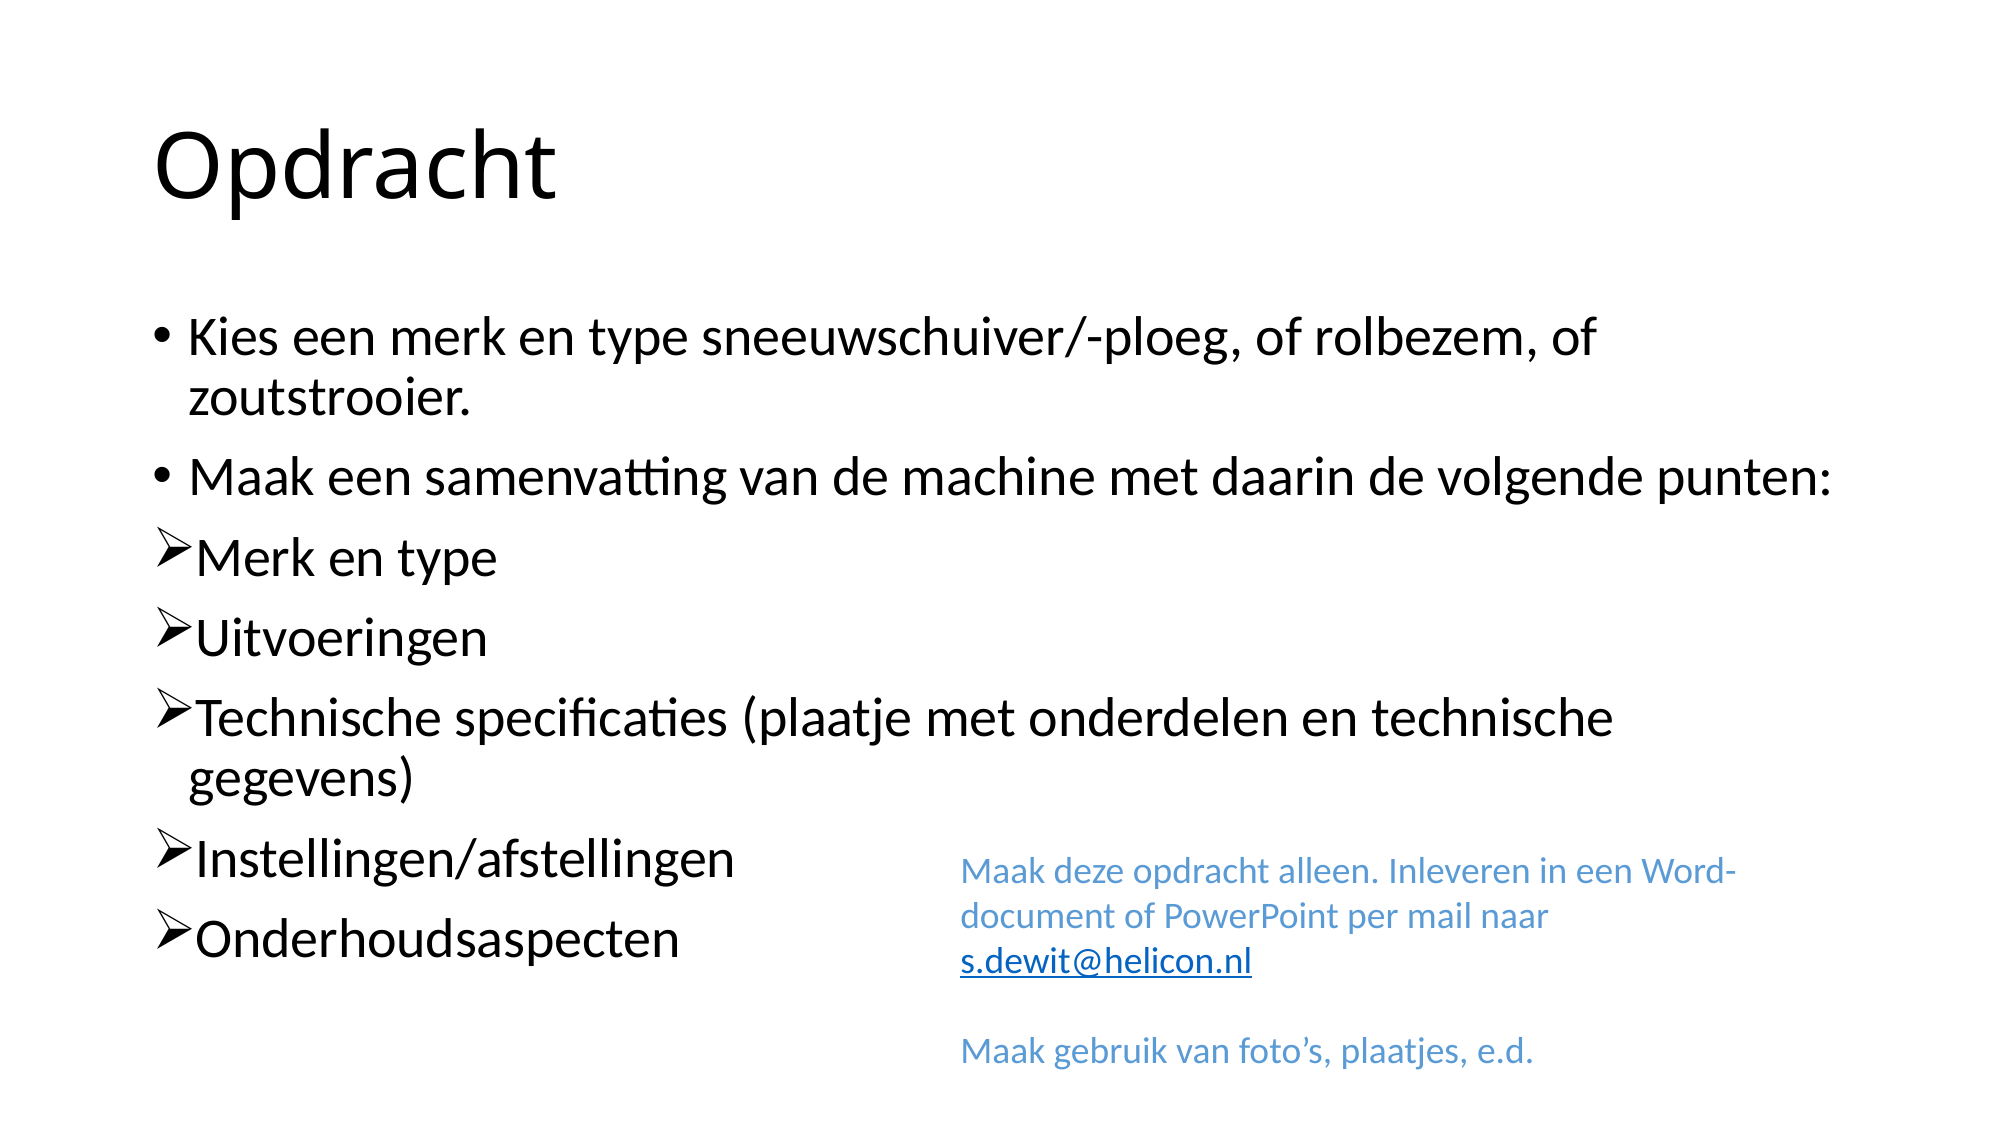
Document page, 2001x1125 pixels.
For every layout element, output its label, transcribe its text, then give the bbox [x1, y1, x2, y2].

text_box Maak deze opdracht alleen. Inleveren in een Word-document of PowerPoint per mail naar s.dewit@helicon.nl Maak gebruik van foto’s, plaatjes, e.d. [945, 838, 1805, 1079]
list Kies een merk en type sneeuwschuiver/-ploeg, of rolbezem, of zoutstrooier. Maak een samenvatting van de machine met daarin de volgende punten: Merk en type Uitvoeringen Technische specificaties (plaatje met onderdelen en technische gegevens) Instellingen/afstellingen Onderhoudsaspecten [137, 299, 1863, 1014]
title Opdracht [137, 59, 1863, 278]
